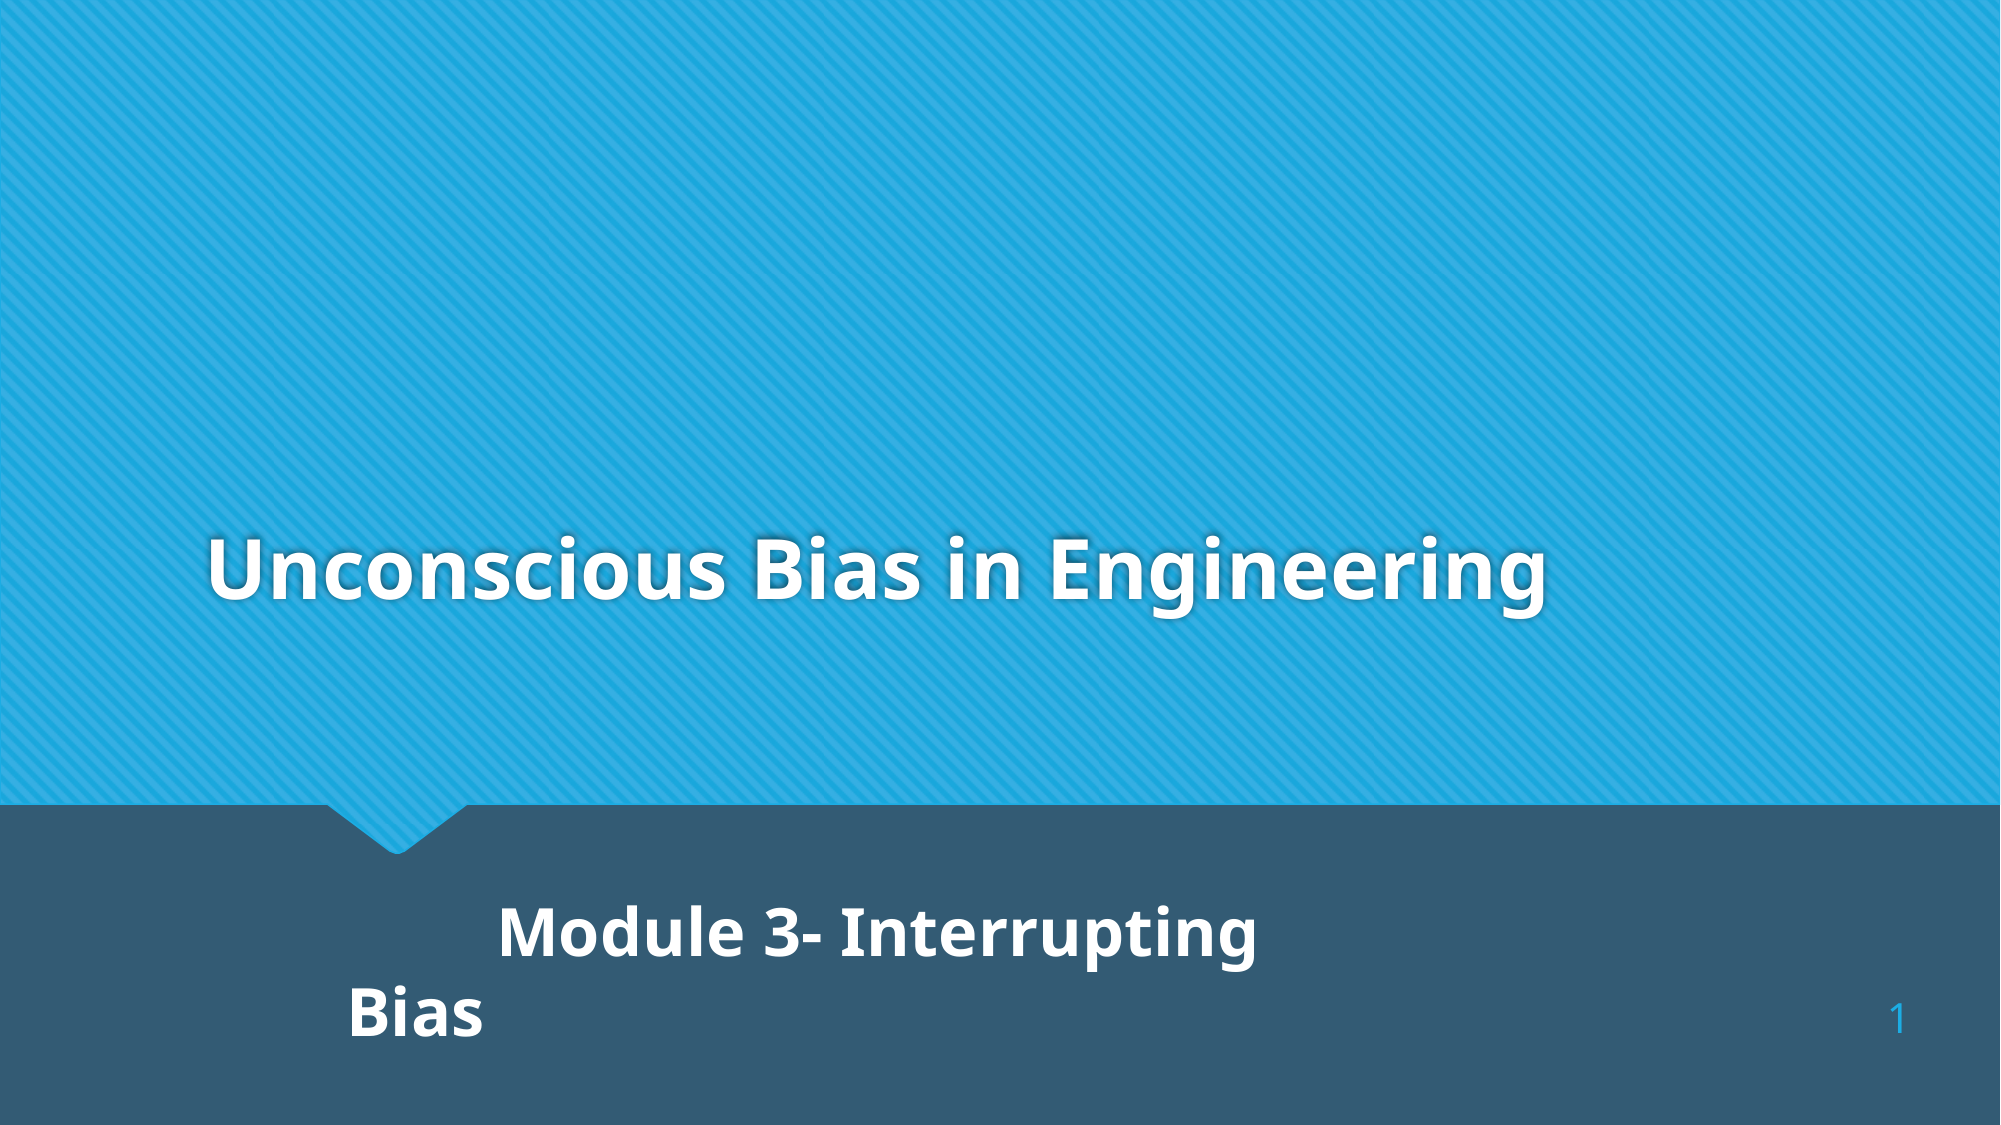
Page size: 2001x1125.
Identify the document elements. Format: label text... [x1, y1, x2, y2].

slide_number 1 [1751, 970, 1926, 1051]
text_box Module 3- Interrupting Bias [331, 882, 1332, 1057]
title Unconscious Bias in Engineering [189, 508, 1708, 784]
